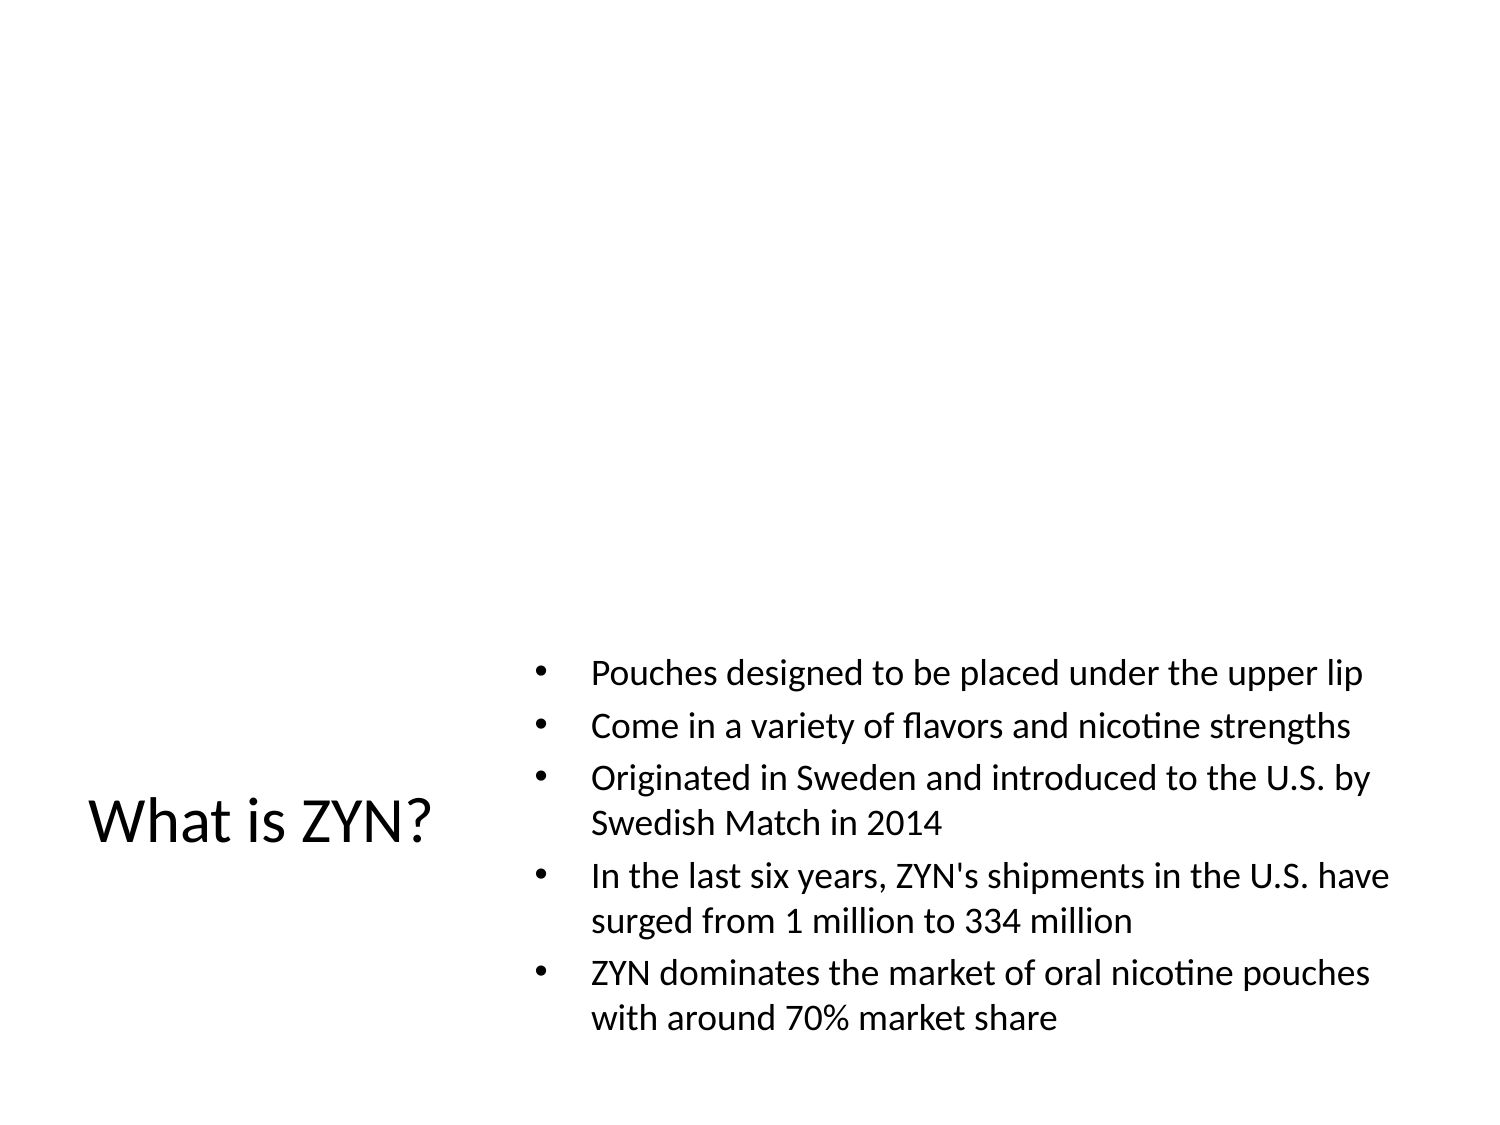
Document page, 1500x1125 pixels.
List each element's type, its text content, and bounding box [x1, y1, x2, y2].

title What is ZYN? [59, 615, 464, 1018]
list Pouches designed to be placed under the upper lip Come in a variety of flavors and nicotine strengths Originated in Sweden and introduced to the U.S. by Swedish Match in 2014 In the last six years, ZYN's shipments in the U.S. have surged from 1 million to 334 million ZYN dominates the market of oral nicotine pouches with around 70% market share [519, 615, 1441, 1018]
